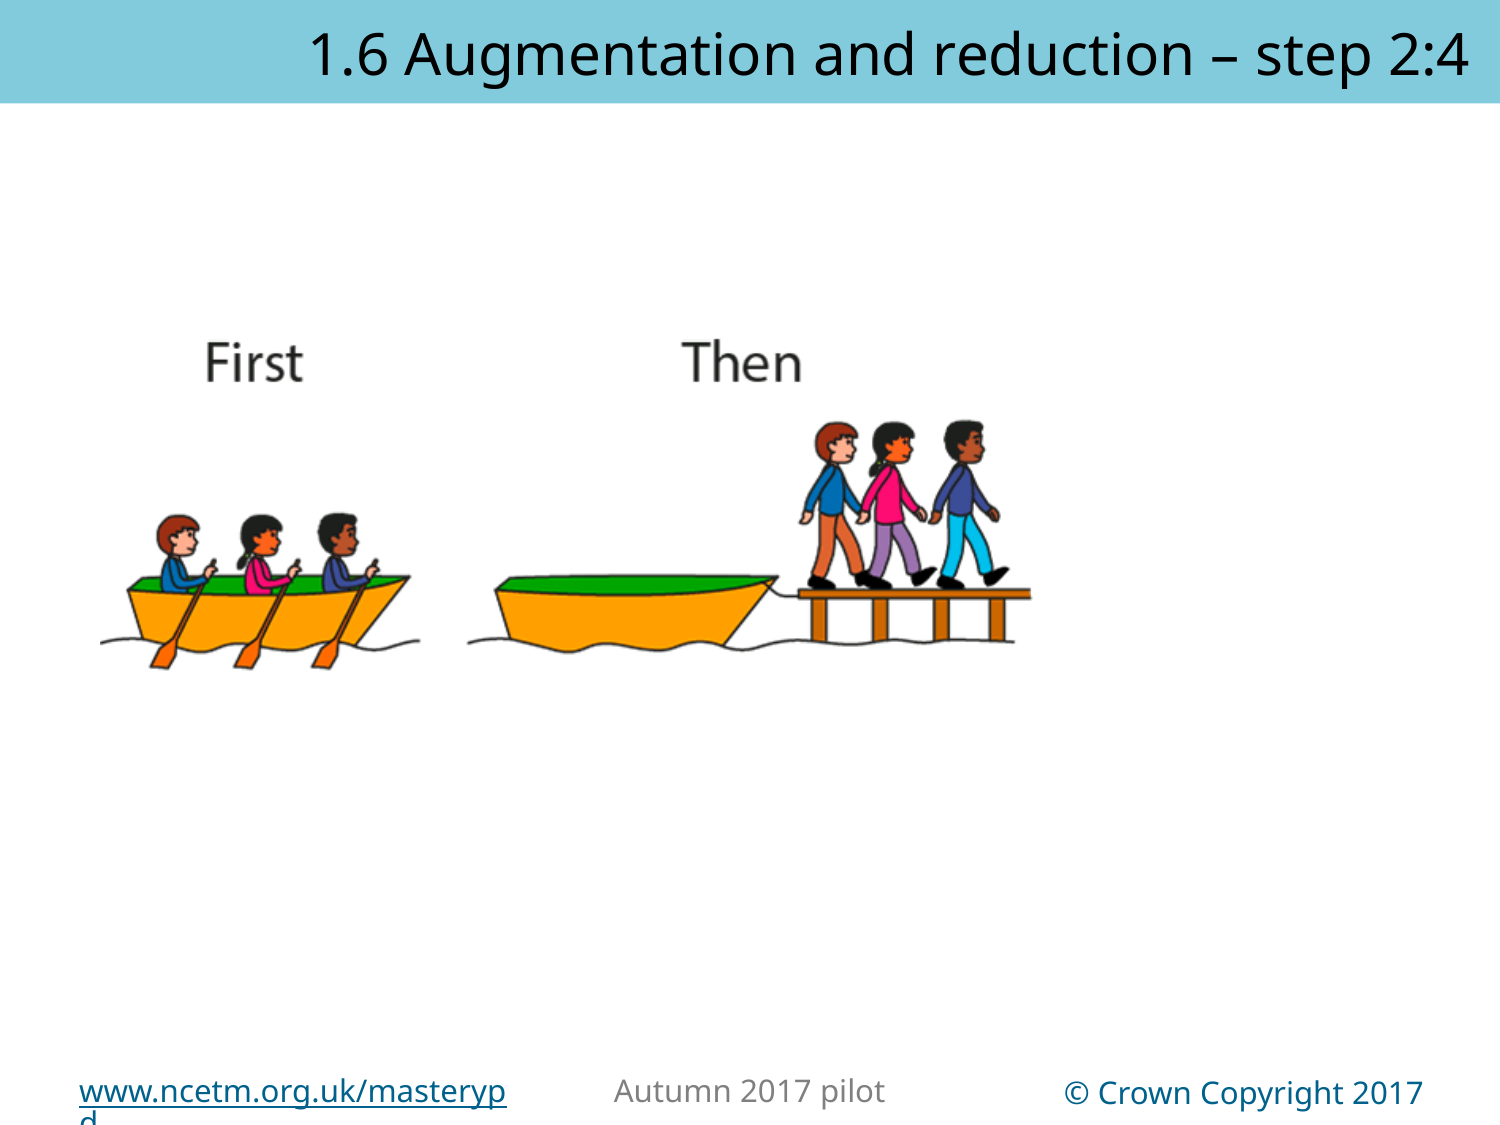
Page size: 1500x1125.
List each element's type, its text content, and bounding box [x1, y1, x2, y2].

picture [100, 333, 444, 689]
picture [454, 333, 1058, 689]
list 1.6 Augmentation and reduction – step 2:4 [0, 0, 1500, 104]
